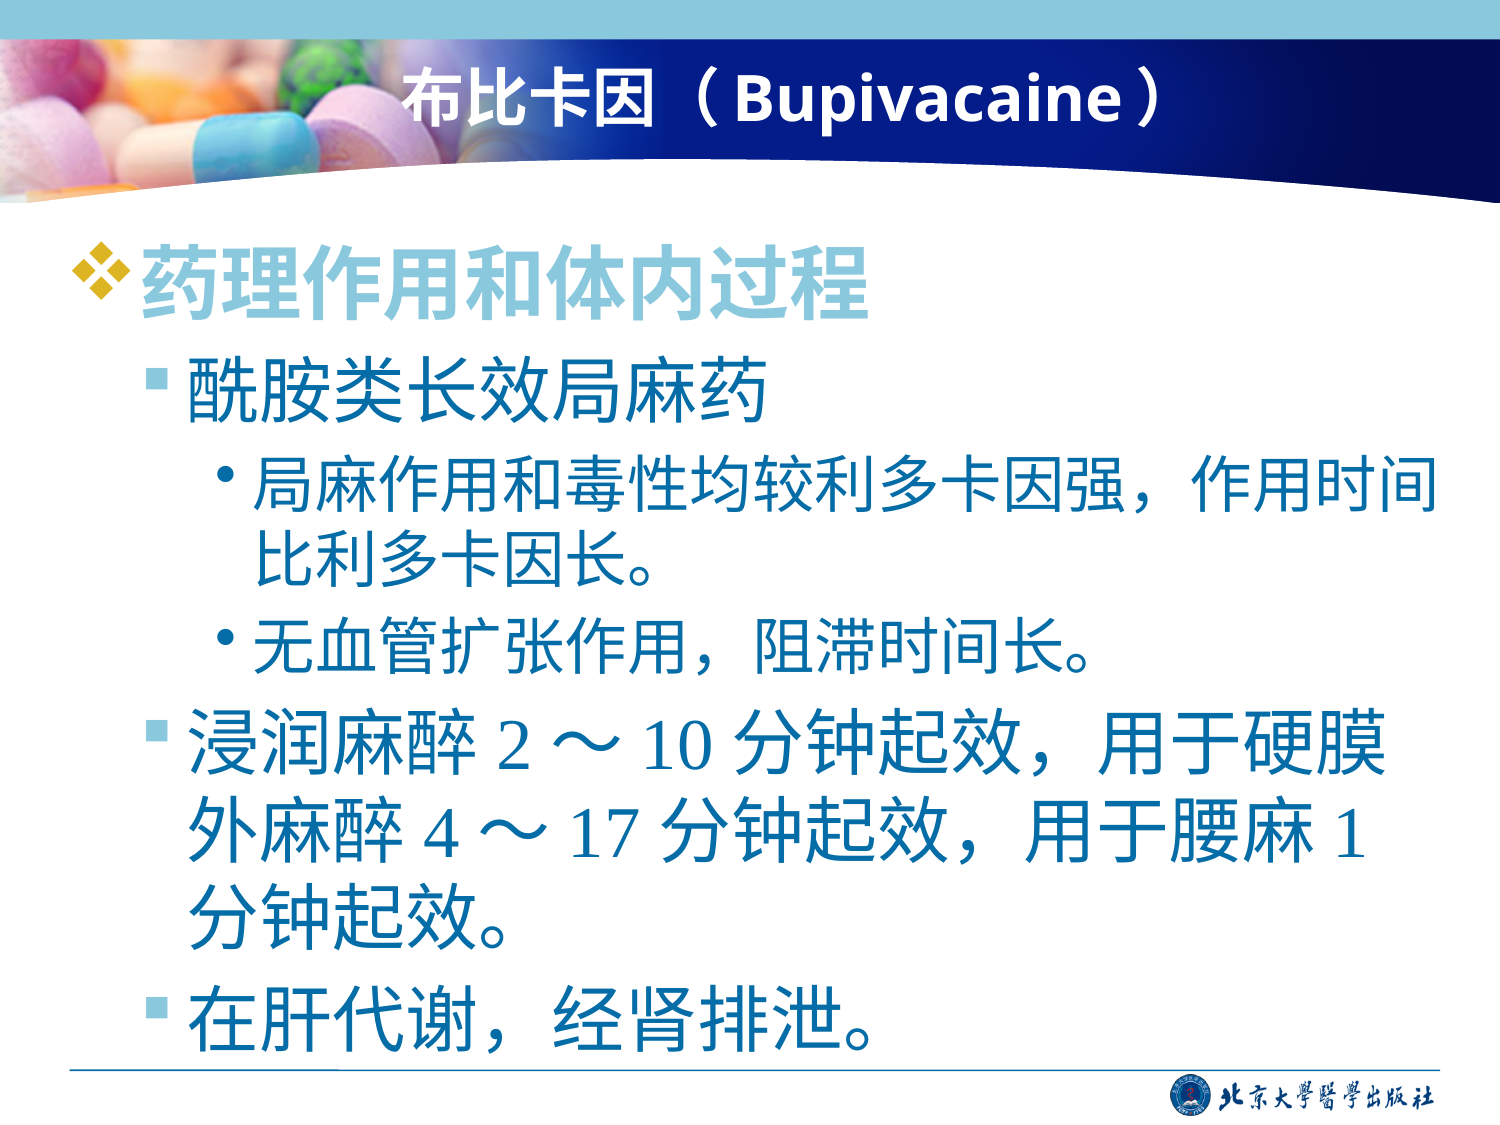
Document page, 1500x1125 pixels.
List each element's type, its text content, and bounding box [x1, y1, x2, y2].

list 药理作用和体内过程 酰胺类长效局麻药 局麻作用和毒性均较利多卡因强，作用时间比利多卡因长。 无血管扩张作用，阻滞时间长。 浸润麻醉2～10分钟起效，用于硬膜外麻醉4～17分钟起效，用于腰麻1分钟起效。 在肝代谢，经肾排泄。 [49, 224, 1463, 1026]
picture [0, 40, 1500, 203]
picture [1170, 1074, 1436, 1118]
title 布比卡因（Bupivacaine） [137, 49, 1463, 143]
